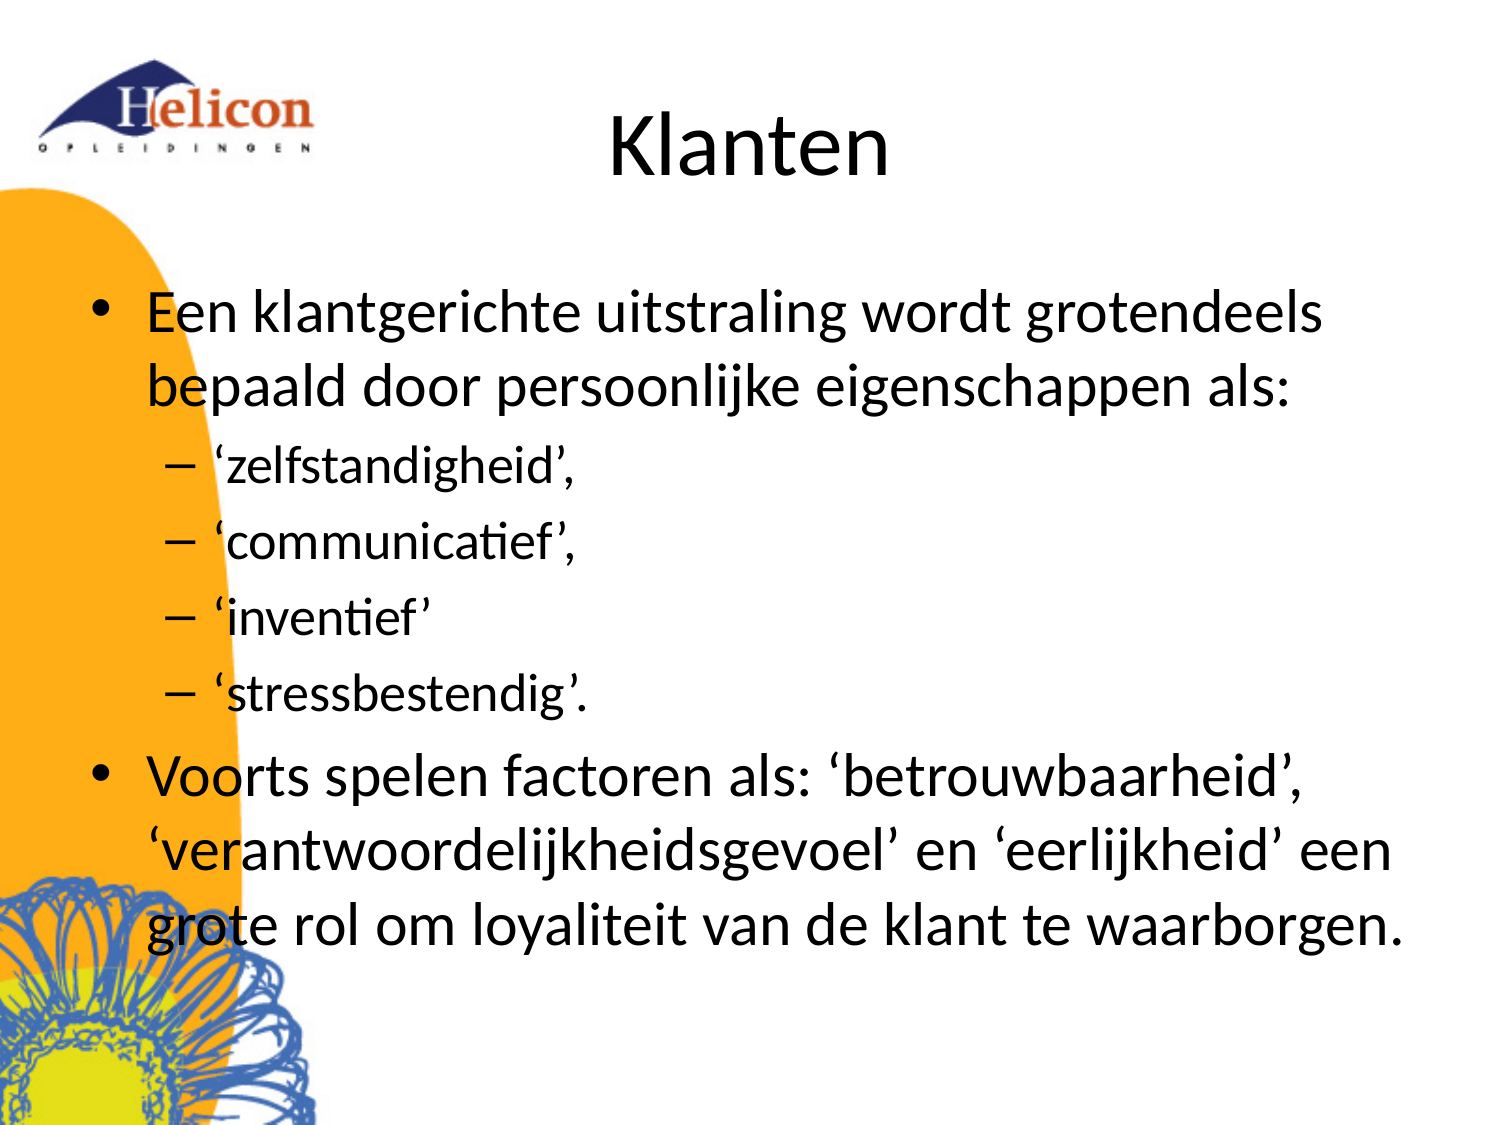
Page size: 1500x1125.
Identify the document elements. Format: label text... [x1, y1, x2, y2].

title Klanten [75, 45, 1425, 233]
picture [0, 0, 1500, 1125]
list Een klantgerichte uitstraling wordt grotendeels bepaald door persoonlijke eigenschappen als: ‘zelfstandigheid’, ‘communicatief’, ‘inventief’ ‘stressbestendig’. Voorts spelen factoren als: ‘betrouwbaarheid’, ‘verantwoordelijkheidsgevoel’ en ‘eerlijkheid’ een grote rol om loyaliteit van de klant te waarborgen. [75, 262, 1425, 1005]
